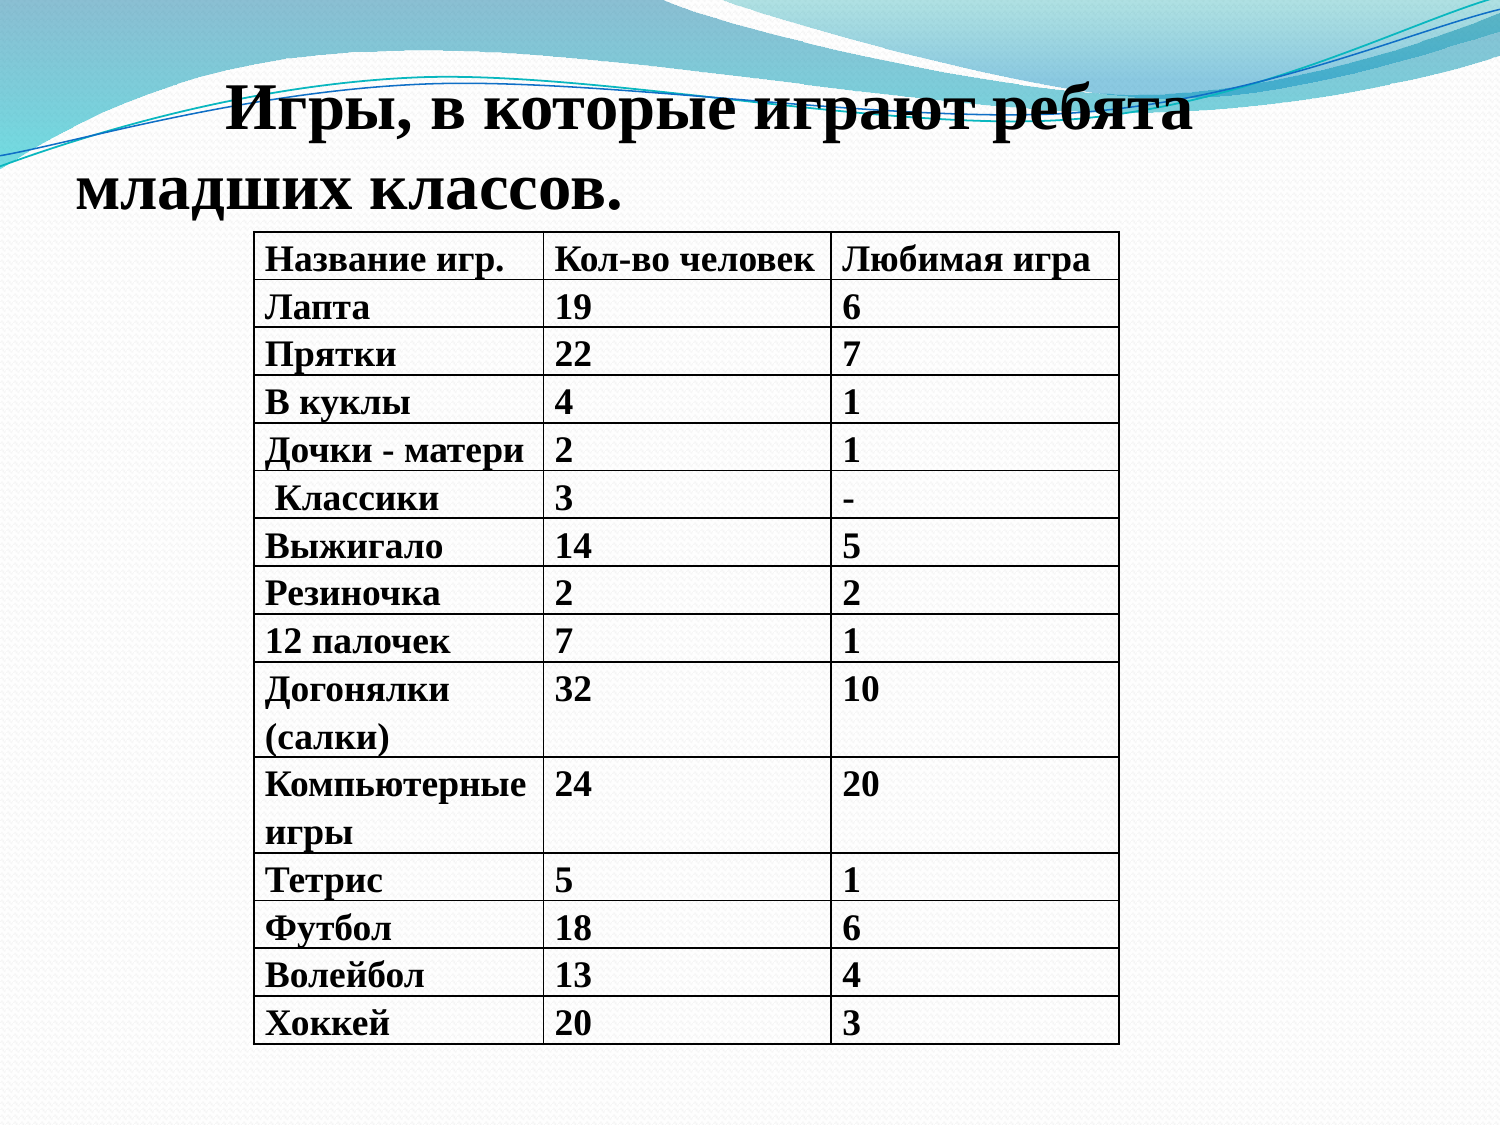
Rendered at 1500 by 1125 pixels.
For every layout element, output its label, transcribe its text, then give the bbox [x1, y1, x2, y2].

table_cell Резиночка [255, 567, 543, 613]
table_cell 12 палочек [255, 615, 543, 661]
table_header Любимая игра [832, 233, 1118, 279]
table_cell 20 [544, 997, 830, 1043]
table_cell 1 [832, 411, 1118, 422]
table_cell 10 [832, 663, 1118, 756]
table_cell 24 [544, 758, 830, 852]
table_cell 6 [832, 901, 1118, 947]
table_cell 7 [832, 328, 1118, 335]
table_cell 20 [832, 758, 1118, 852]
table_cell 18 [544, 901, 830, 947]
table_cell 5 [544, 854, 830, 900]
table_cell Классики [255, 471, 543, 517]
table_cell 32 [544, 663, 830, 756]
table_header Название игр. [255, 233, 543, 279]
table_cell 3 [544, 471, 830, 517]
table_cell Компьютерные игры [255, 758, 543, 852]
table_cell Лапта [255, 280, 543, 326]
table_cell 4 [832, 949, 1118, 995]
table_cell - [832, 471, 1118, 517]
table_cell 2 [544, 424, 830, 470]
table_cell 14 [544, 519, 830, 565]
table_cell Футбол [255, 901, 543, 947]
table_cell 1 [832, 854, 1118, 900]
table_header Кол-во человек [544, 233, 830, 279]
table_cell 22 [544, 328, 830, 335]
table_cell 13 [544, 949, 830, 995]
table_cell Волейбол [255, 949, 543, 995]
table_cell Хоккей [255, 997, 543, 1043]
table_cell 5 [832, 519, 1118, 565]
table_cell Выжигало [255, 519, 543, 565]
table_cell 2 [832, 567, 1118, 613]
table_cell Дочки - матери [255, 424, 543, 470]
text_box [378, 335, 1500, 411]
table_cell Прятки [255, 328, 543, 374]
table_cell 2 [544, 567, 830, 613]
table_cell 4 [544, 411, 830, 422]
table_cell 3 [832, 997, 1118, 1043]
table_cell 6 [832, 280, 1118, 326]
table_cell 1 [832, 615, 1118, 661]
table_cell Тетрис [255, 854, 543, 900]
table_cell 7 [544, 615, 830, 661]
table_cell В куклы [255, 376, 543, 422]
table_cell 1 [832, 424, 1118, 470]
table_cell Догонялки (салки) [255, 663, 543, 756]
table_cell 19 [544, 280, 830, 326]
title Игры, в которые играют ребята младших классов. [75, 115, 1425, 303]
